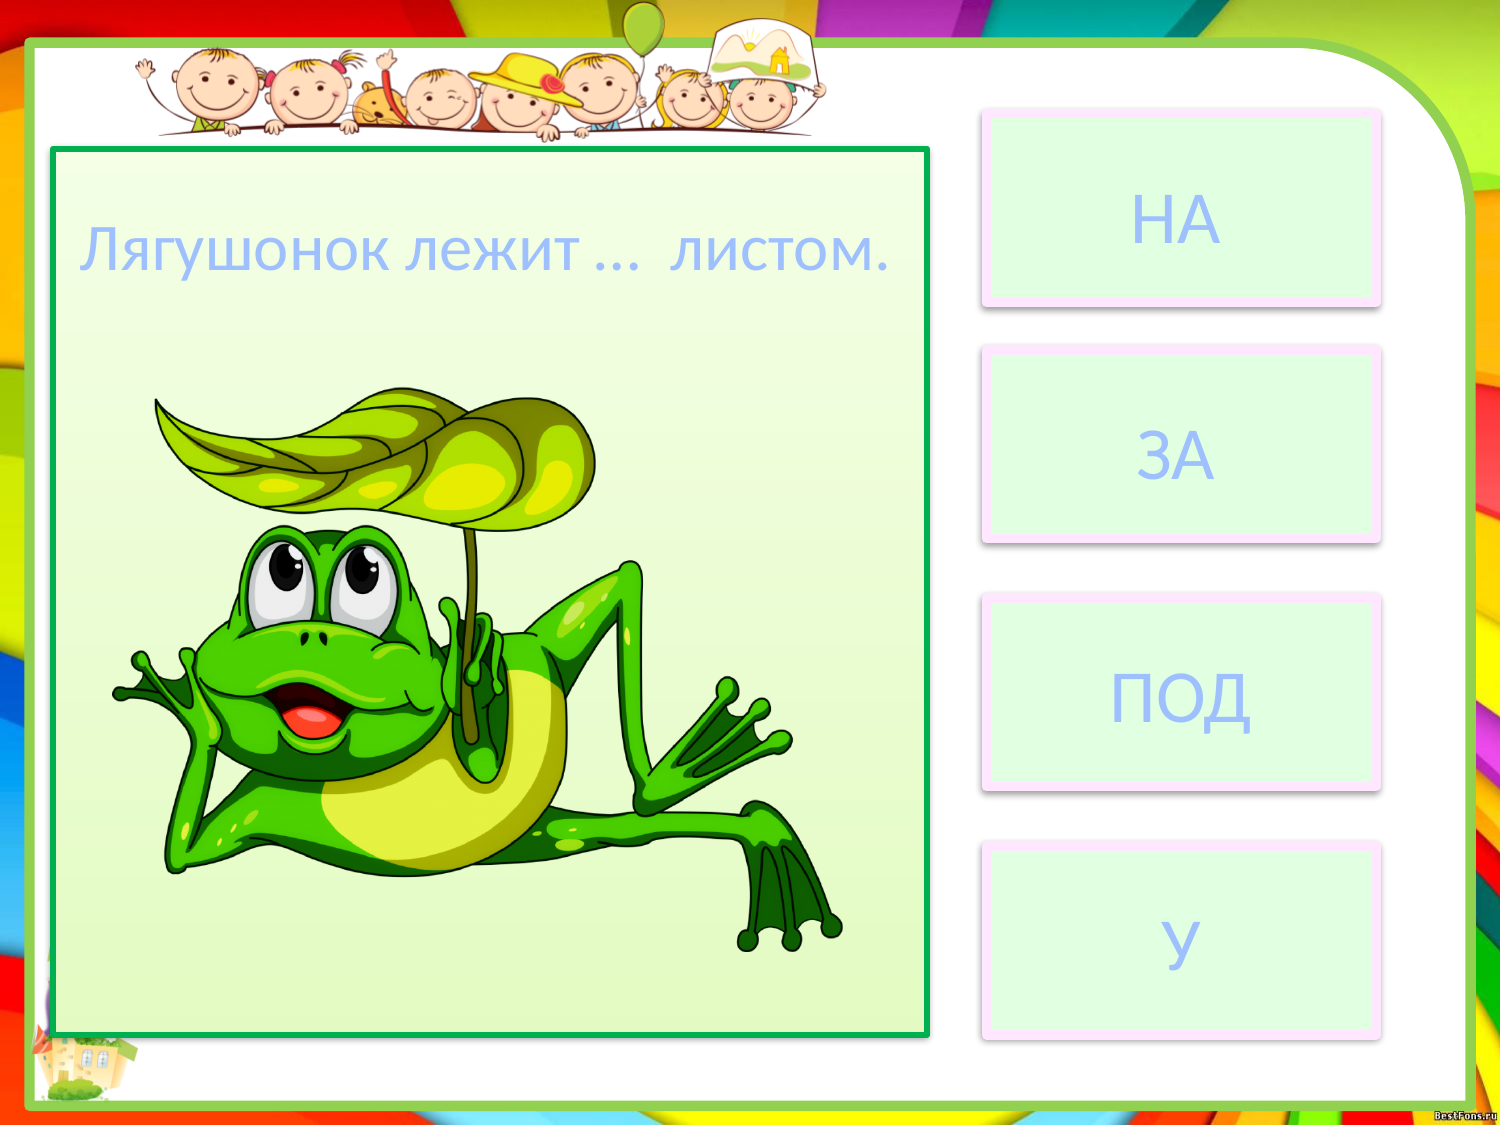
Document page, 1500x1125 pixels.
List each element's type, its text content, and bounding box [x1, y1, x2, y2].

picture [29, 916, 138, 1106]
text_box [52, 148, 925, 1036]
text_box [949, 572, 1461, 813]
picture [0, 0, 1500, 1125]
text_box Лягушонок лежит … листом. [64, 196, 916, 291]
text_box [925, 88, 1449, 1061]
picture [111, 361, 862, 952]
